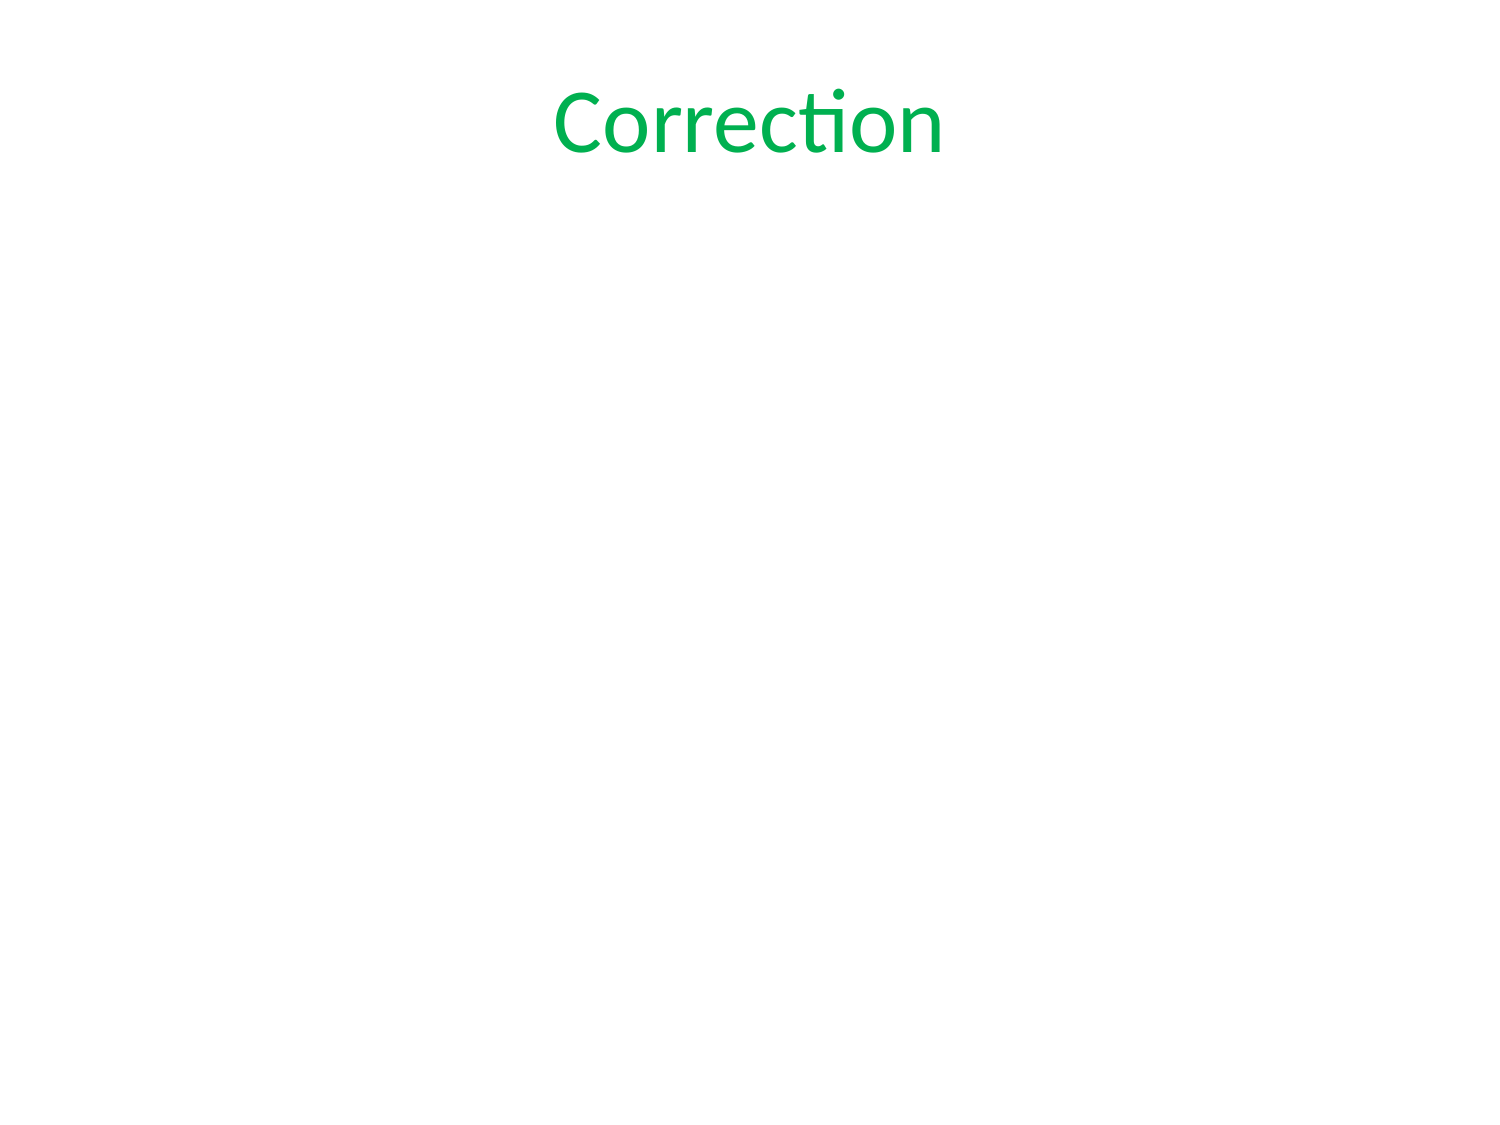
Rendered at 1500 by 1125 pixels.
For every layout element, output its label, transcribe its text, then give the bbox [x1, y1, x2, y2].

title Correction [75, 45, 1425, 188]
